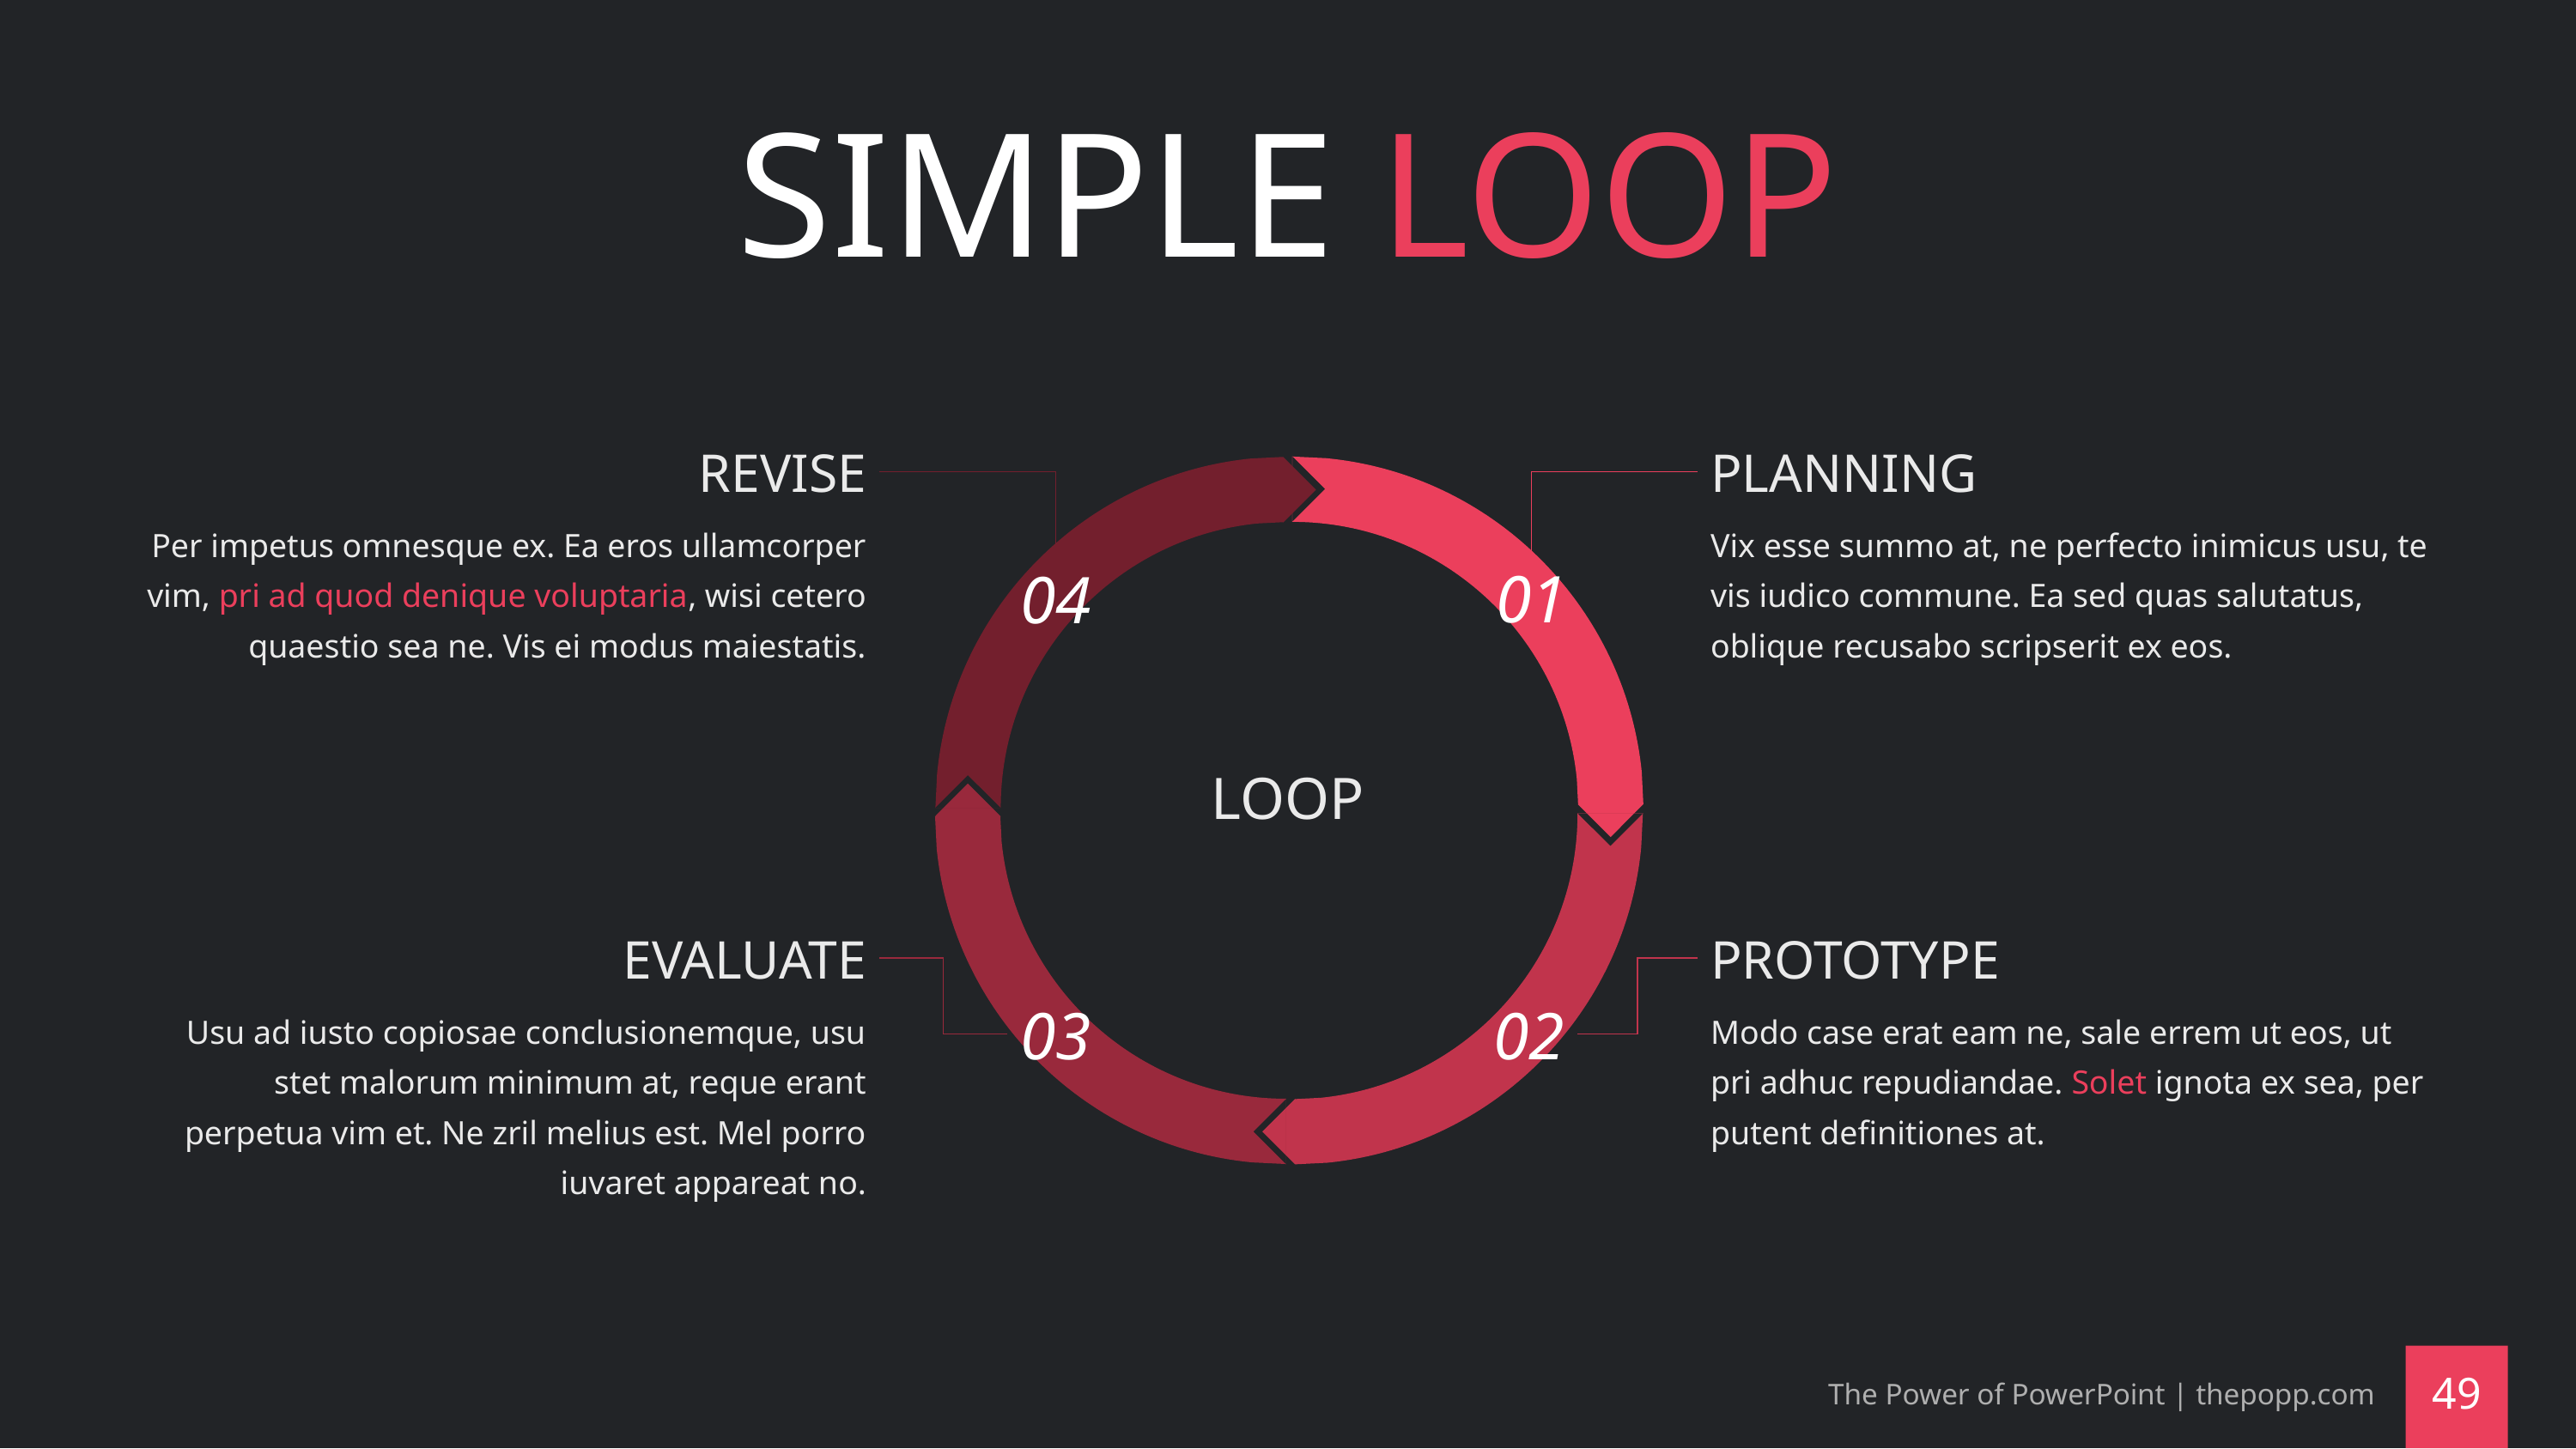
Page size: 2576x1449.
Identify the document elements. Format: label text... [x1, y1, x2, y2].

list REVISE [126, 433, 880, 506]
list EVALUATE [126, 920, 880, 993]
list Usu ad iusto copiosae conclusionemque, usu stet malorum minimum at, reque erant perpetua vim et. Ne zril melius est. Mel porro iuvaret appareat no. [126, 993, 880, 1230]
footer The Power of PowerPoint | thepopp.com [1519, 1356, 2389, 1434]
list Per impetus omnesque ex. Ea eros ullamcorper vim, pri ad quod denique voluptaria, wisi cetero quaestio sea ne. Vis ei modus maiestatis. [126, 506, 880, 743]
list Modo case erat eam ne, sale errem ut eos, ut pri adhuc repudiandae. Solet ignota ex sea, per putent definitiones at. [1698, 993, 2451, 1230]
list LOOP [1033, 754, 1542, 838]
slide_number 49 [2404, 1356, 2509, 1434]
list PLANNING [1698, 433, 2451, 506]
list PROTOTYPE [1698, 920, 2451, 993]
list Vix esse summo at, ne perfecto inimicus usu, te vis iudico commune. Ea sed quas salutatus, oblique recusabo scripserit ex eos. [1698, 506, 2451, 743]
title SIMPLE LOOP [109, 75, 2467, 302]
